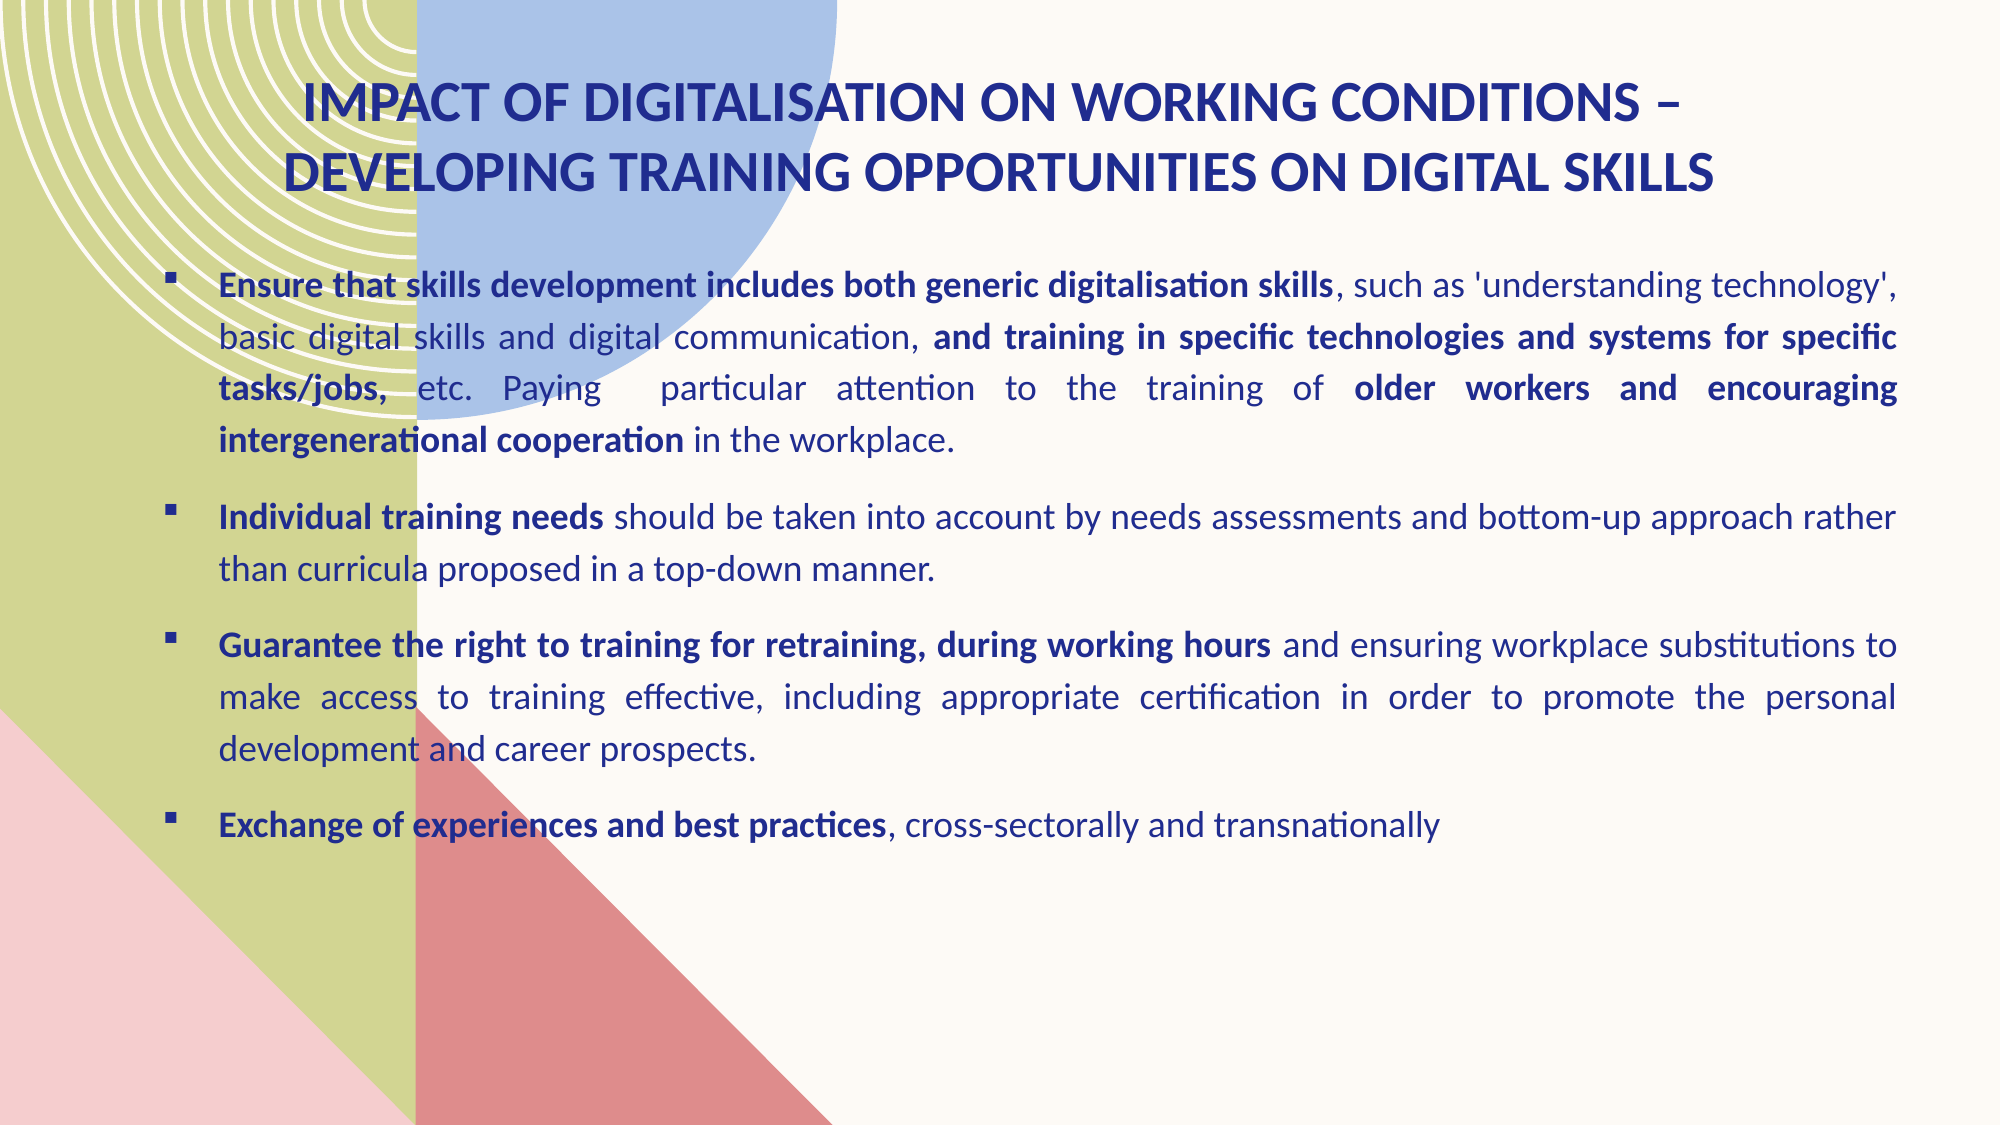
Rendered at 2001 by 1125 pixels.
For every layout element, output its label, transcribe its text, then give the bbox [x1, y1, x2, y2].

text_box Ensure that skills development includes both generic digitalisation skills, such as 'understanding technology', basic digital skills and digital communication, and training in specific technologies and systems for specific tasks/jobs, etc. Paying particular attention to the training of older workers and encouraging intergenerational cooperation in the workplace. Individual training needs should be taken into account by needs assessments and bottom-up approach rather than curricula proposed in a top-down manner. Guarantee the right to training for retraining, during working hours and ensuring workplace substitutions to make access to training effective, including appropriate certification in order to promote the personal development and career prospects. Exchange of experiences and best practices, cross-sectorally and transnationally [147, 245, 1914, 1047]
title Impact of digitalisation on working conditions – Developing training opportunities on digital skills [38, 63, 1962, 160]
